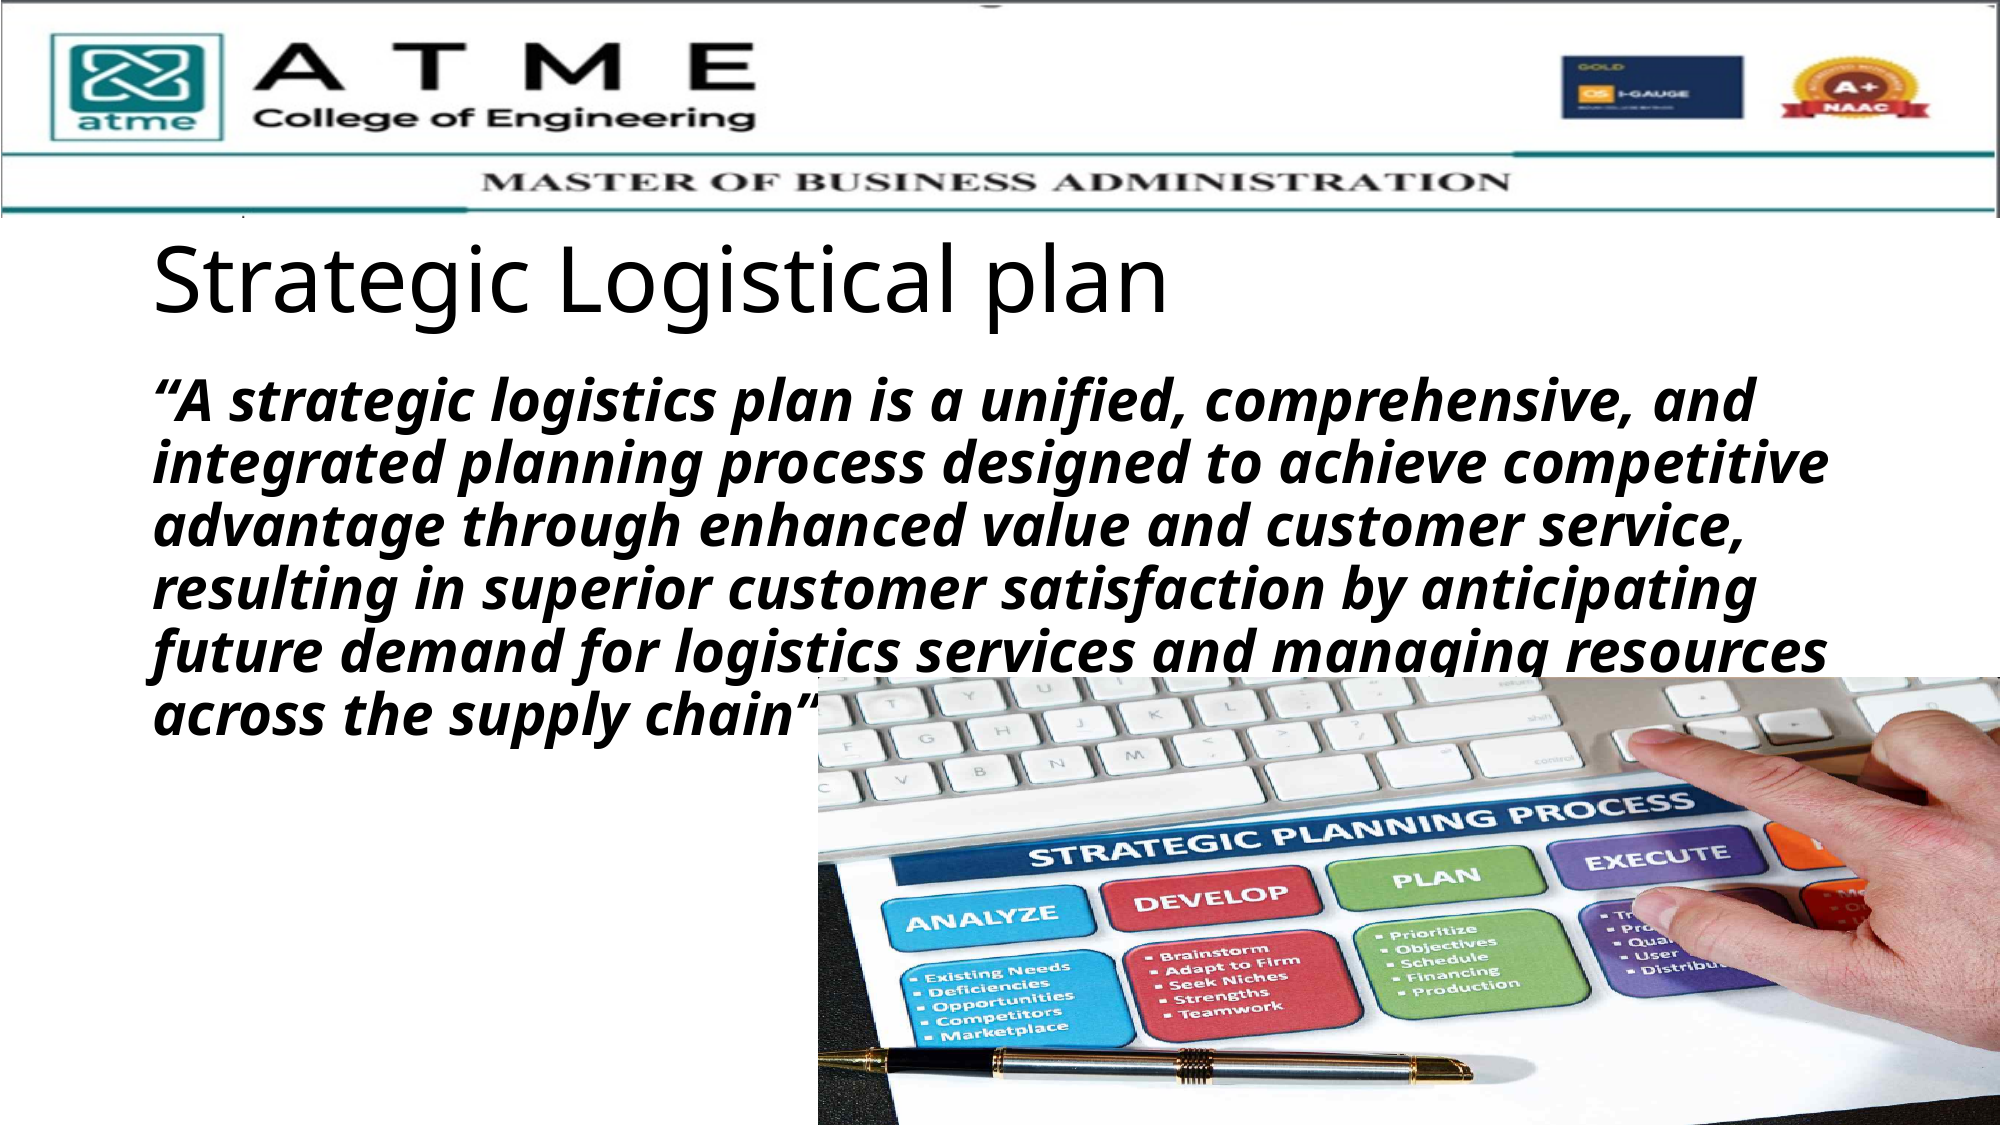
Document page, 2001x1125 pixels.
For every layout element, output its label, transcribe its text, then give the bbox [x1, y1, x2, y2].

list “A strategic logistics plan is a unified, comprehensive, and integrated planning process designed to achieve competitive advantage through enhanced value and customer service, resulting in superior customer satisfaction by anticipating future demand for logistics services and managing resources across the supply chain” [137, 272, 1863, 835]
title Strategic Logistical plan [137, 213, 1863, 272]
picture [817, 676, 2000, 1125]
picture [1, 0, 2000, 218]
